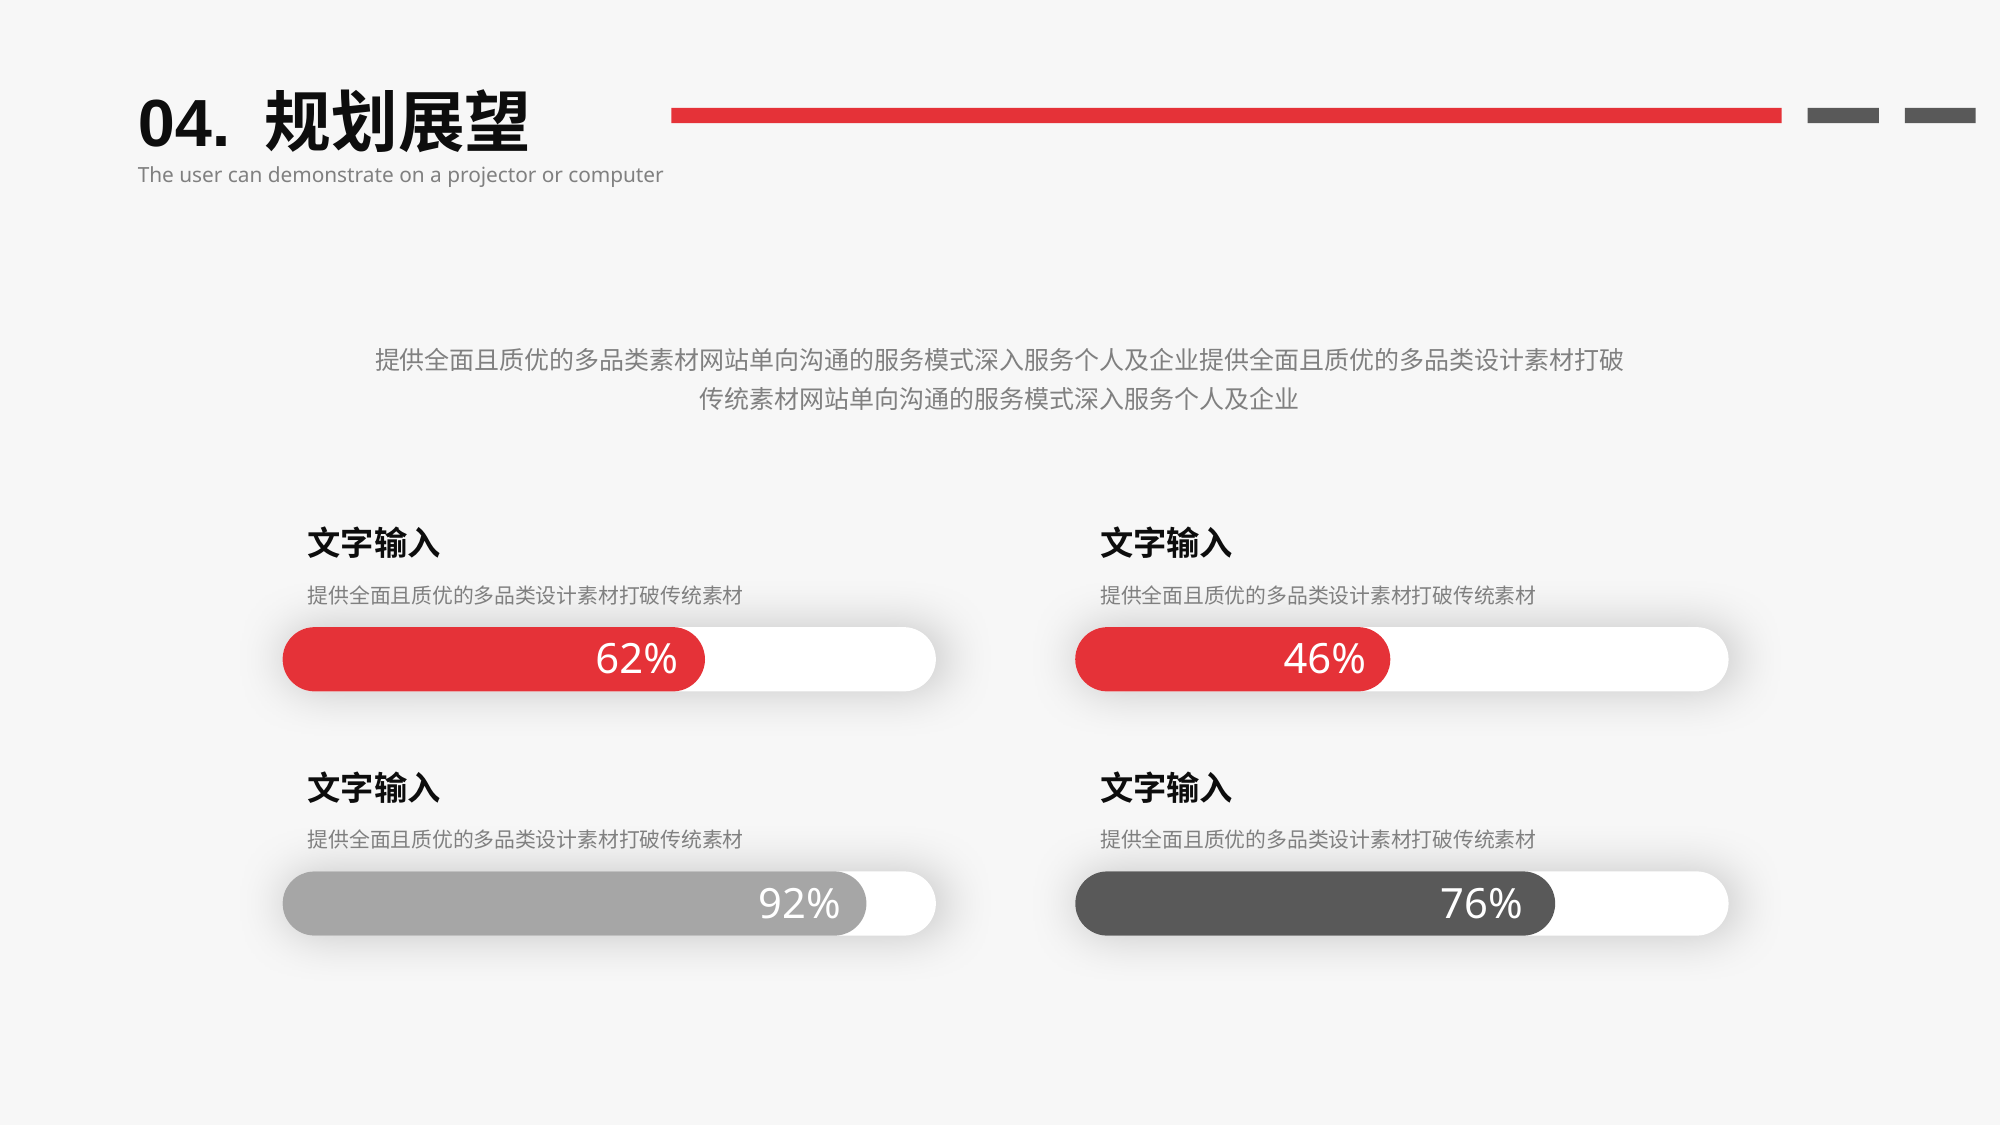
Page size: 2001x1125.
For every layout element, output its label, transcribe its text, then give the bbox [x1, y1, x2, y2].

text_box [282, 515, 936, 692]
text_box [282, 759, 936, 936]
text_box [123, 72, 932, 195]
text_box [932, 107, 1783, 124]
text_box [1075, 515, 1729, 692]
text_box 提供全面且质优的多品类素材网站单向沟通的服务模式深入服务个人及企业提供全面且质优的多品类设计素材打破传统素材网站单向沟通的服务模式深入服务个人及企业 [359, 328, 1641, 422]
text_box [1904, 107, 1977, 124]
text_box [1807, 107, 1880, 124]
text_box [1075, 759, 1729, 936]
